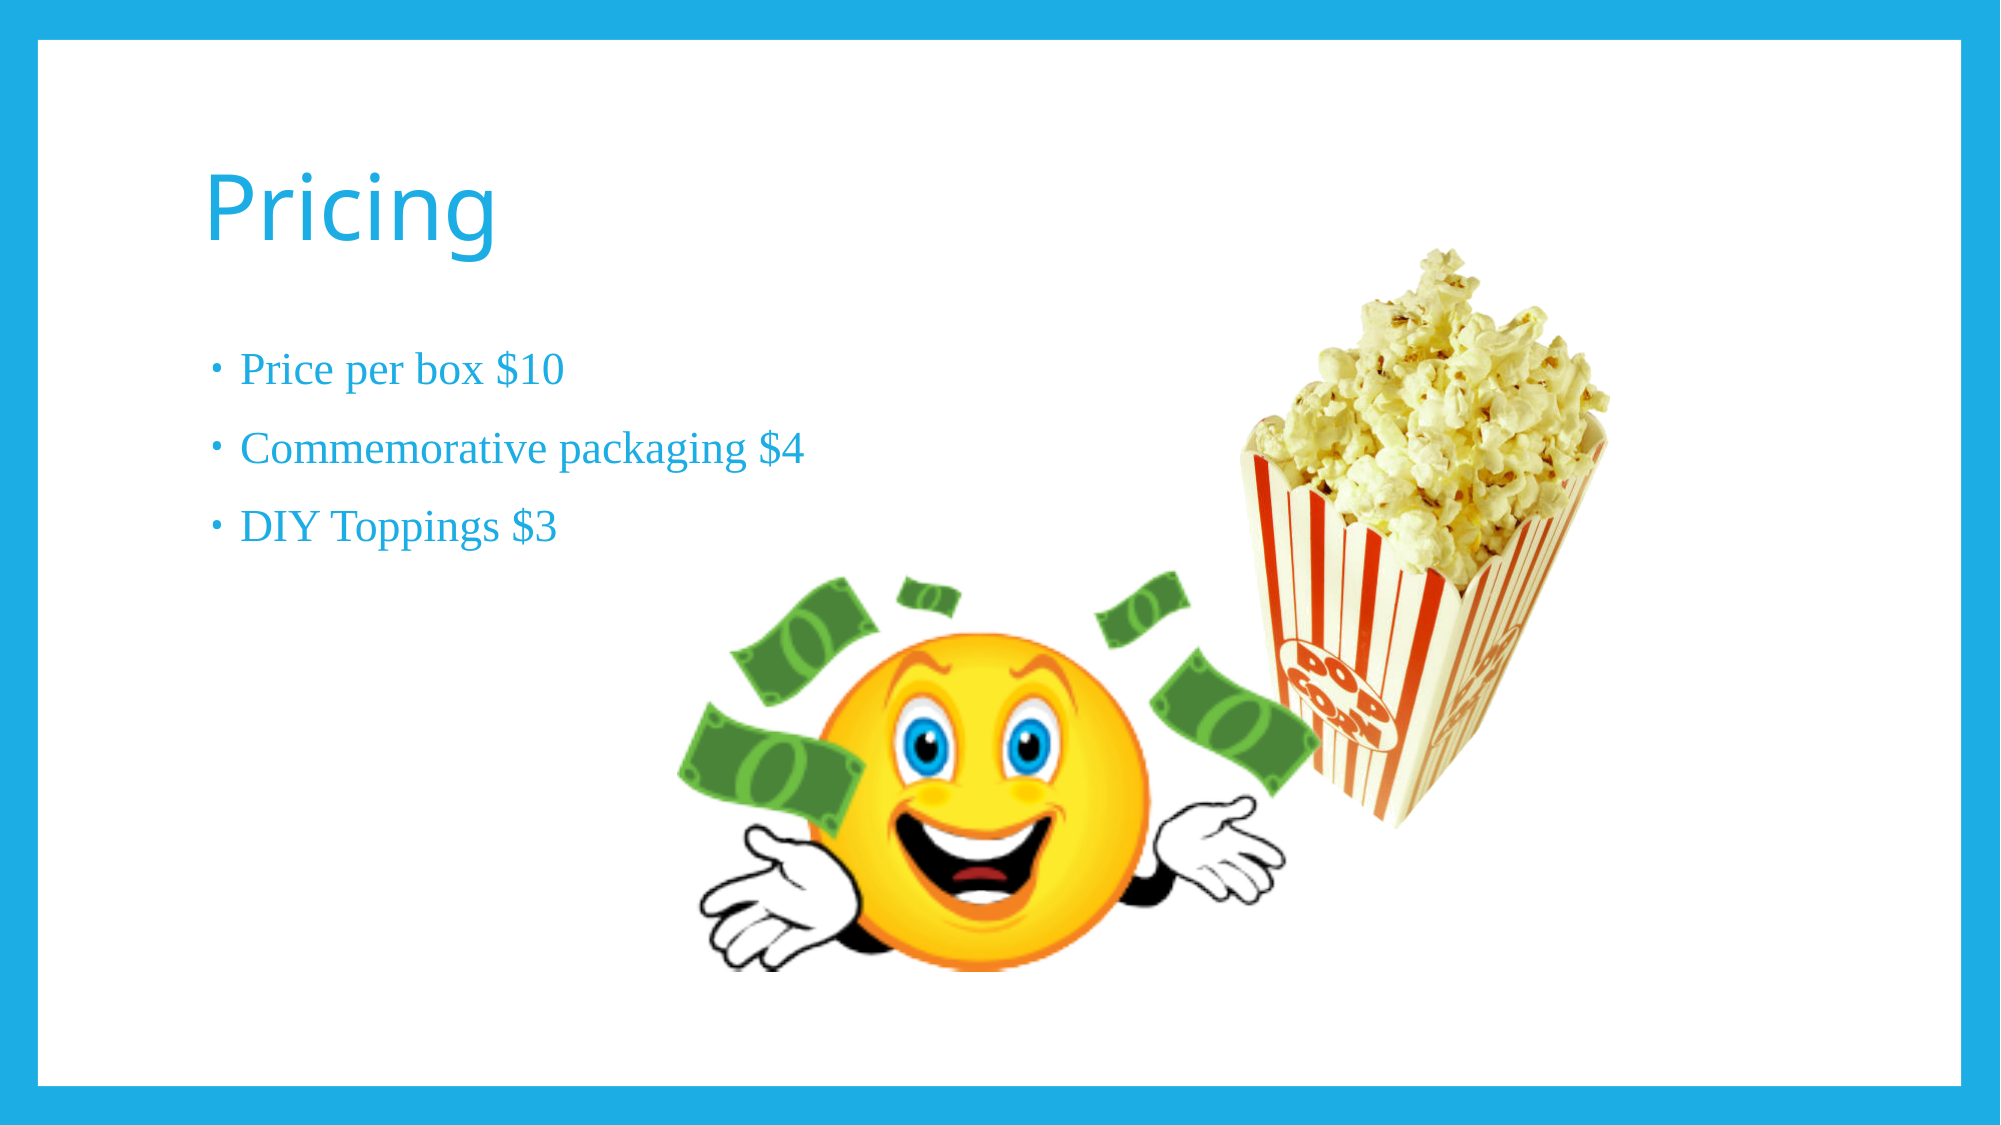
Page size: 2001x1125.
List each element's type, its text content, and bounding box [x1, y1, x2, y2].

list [1225, 238, 1622, 839]
picture [677, 565, 1323, 972]
list Price per box $10 Commemorative packaging $4 DIY Toppings $3 [187, 337, 968, 998]
title Pricing [187, 99, 1808, 323]
